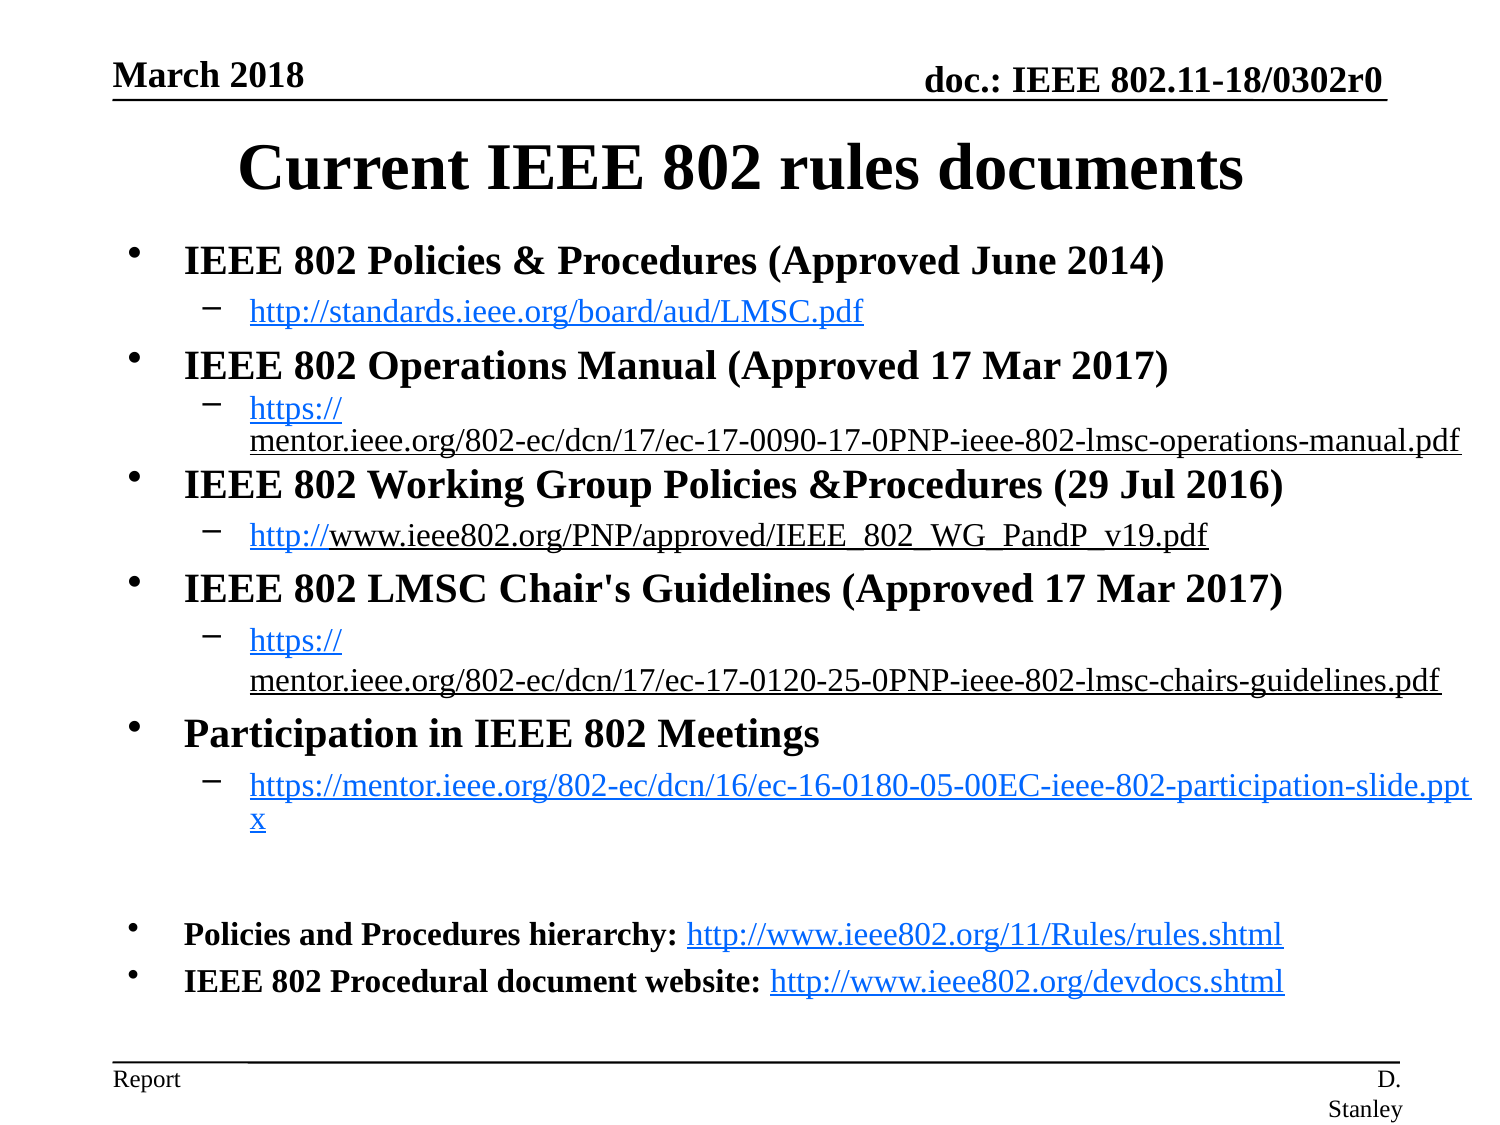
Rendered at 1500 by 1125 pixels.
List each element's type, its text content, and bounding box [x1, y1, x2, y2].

list IEEE 802 Policies & Procedures (Approved June 2014) http://standards.ieee.org/board/aud/LMSC.pdf IEEE 802 Operations Manual (Approved 17 Mar 2017) https://mentor.ieee.org/802-ec/dcn/17/ec-17-0090-17-0PNP-ieee-802-lmsc-operations-manual.pdf IEEE 802 Working Group Policies &Procedures (29 Jul 2016) http://www.ieee802.org/PNP/approved/IEEE_802_WG_PandP_v19.pdf IEEE 802 LMSC Chair's Guidelines (Approved 17 Mar 2017) https://mentor.ieee.org/802-ec/dcn/17/ec-17-0120-25-0PNP-ieee-802-lmsc-chairs-guidelines.pdf Participation in IEEE 802 Meetings https://mentor.ieee.org/802-ec/dcn/16/ec-16-0180-05-00EC-ieee-802-participation-slide.pptx Policies and Procedures hierarchy: http://www.ieee802.org/11/Rules/rules.shtml IEEE 802 Procedural document website: http://www.ieee802.org/devdocs.shtml [112, 224, 1488, 1076]
footer D. Stanley, HP Enterprise [1324, 1076, 1402, 1093]
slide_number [112, 49, 401, 96]
title Current IEEE 802 rules documents [112, 112, 1388, 213]
